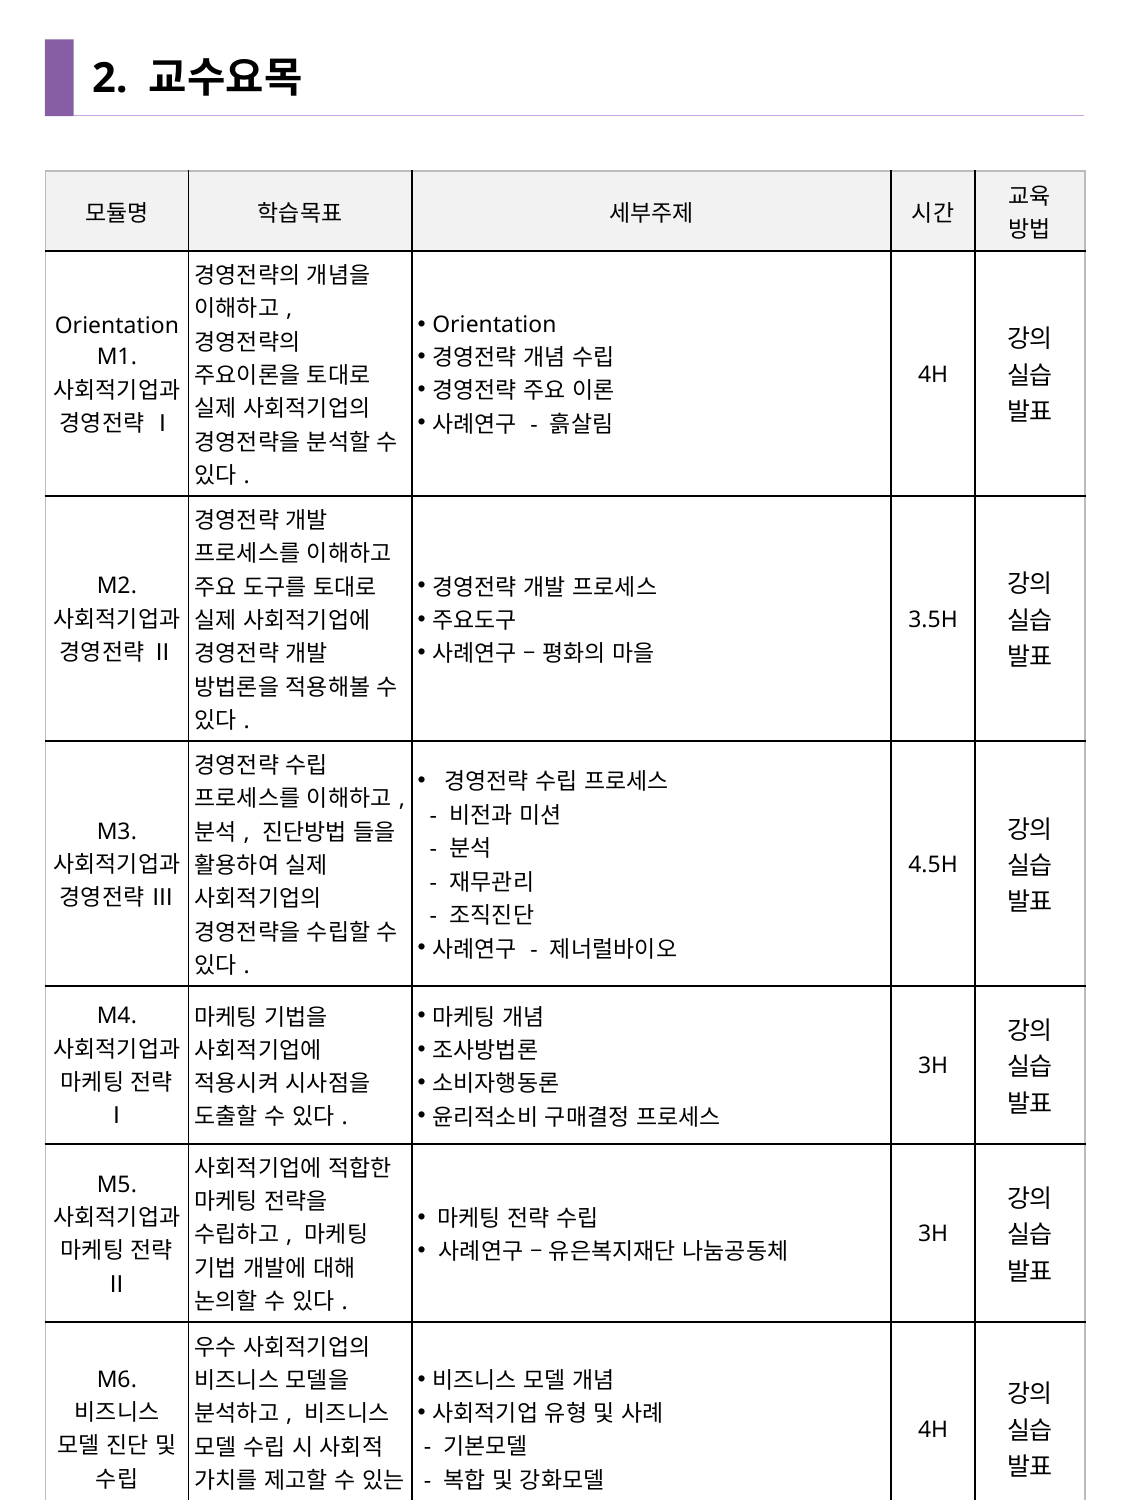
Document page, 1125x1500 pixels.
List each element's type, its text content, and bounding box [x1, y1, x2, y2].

table_header 학습목표 [189, 172, 411, 250]
table_cell 강의 실습 발표 [976, 497, 1084, 740]
table_cell 우수 사회적기업의 비즈니스 모델을 분석하고, 비즈니스 모델 수립 시 사회적 가치를 제고할 수 있는 방안을 논의할 수 있다. [189, 1323, 411, 1500]
table_header 모듈명 [46, 172, 188, 250]
table_cell 강의 실습 발표 [976, 252, 1084, 495]
table_cell 경영전략의 개념을 이해하고, 경영전략의 주요이론을 토대로 실제 사회적기업의 경영전략을 분석할 수 있다. [189, 252, 411, 495]
table_cell 마케팅 전략 수립 사례연구 – 유은복지재단 나눔공동체 [413, 1145, 890, 1321]
table_cell 3H [892, 1145, 974, 1321]
title 2. 교수요목 [77, 49, 1034, 110]
table_header 교육 방법 [976, 172, 1084, 250]
table_cell M4. 사회적기업과 마케팅 전략 Ⅰ [46, 987, 188, 1143]
table_cell M3. 사회적기업과 경영전략 Ⅲ [46, 742, 188, 985]
table_cell M6. 비즈니스 모델 진단 및 수립 [46, 1323, 188, 1500]
table_cell 마케팅 개념 조사방법론 소비자행동론 윤리적소비 구매결정 프로세스 [413, 987, 890, 1143]
table_cell 강의 실습 발표 [976, 1323, 1084, 1500]
table_cell 경영전략 개발 프로세스 주요도구 사례연구 – 평화의 마을 [413, 497, 890, 740]
table_cell 3.5H [892, 497, 974, 740]
table_cell 마케팅 기법을 사회적기업에 적용시켜 시사점을 도출할 수 있다. [189, 987, 411, 1143]
table_cell 경영전략 수립 프로세스를 이해하고, 분석, 진단방법 들을 활용하여 실제 사회적기업의 경영전략을 수립할 수 있다. [189, 742, 411, 985]
table_cell 4H [892, 1323, 974, 1500]
table_cell 강의 실습 발표 [976, 1145, 1084, 1321]
table_cell M5. 사회적기업과 마케팅 전략 Ⅱ [46, 1145, 188, 1321]
table_header 세부주제 [413, 172, 890, 250]
table_cell M2. 사회적기업과 경영전략 Ⅱ [46, 497, 188, 740]
table_cell Orientation 경영전략 개념 수립 경영전략 주요 이론 사례연구 - 흙살림 [413, 252, 890, 495]
table_cell 경영전략 개발 프로세스를 이해하고 주요 도구를 토대로 실제 사회적기업에 경영전략 개발 방법론을 적용해볼 수 있다. [189, 497, 411, 740]
table_cell 비즈니스 모델 개념 사회적기업 유형 및 사례 - 기본모델 - 복합 및 강화모델 [413, 1323, 890, 1500]
table_cell 사회적기업에 적합한 마케팅 전략을 수립하고, 마케팅 기법 개발에 대해 논의할 수 있다. [189, 1145, 411, 1321]
table_cell 경영전략 수립 프로세스 - 비전과 미션 - 분석 - 재무관리 - 조직진단 사례연구 - 제너럴바이오 [413, 742, 890, 985]
table_cell 강의 실습 발표 [976, 987, 1084, 1143]
table_cell 4H [892, 252, 974, 495]
table_cell Orientation M1. 사회적기업과 경영전략 Ⅰ [46, 252, 188, 495]
table_cell 강의 실습 발표 [976, 742, 1084, 985]
table_cell 4.5H [892, 742, 974, 985]
table_cell 3H [892, 987, 974, 1143]
table_header 시간 [892, 172, 974, 250]
